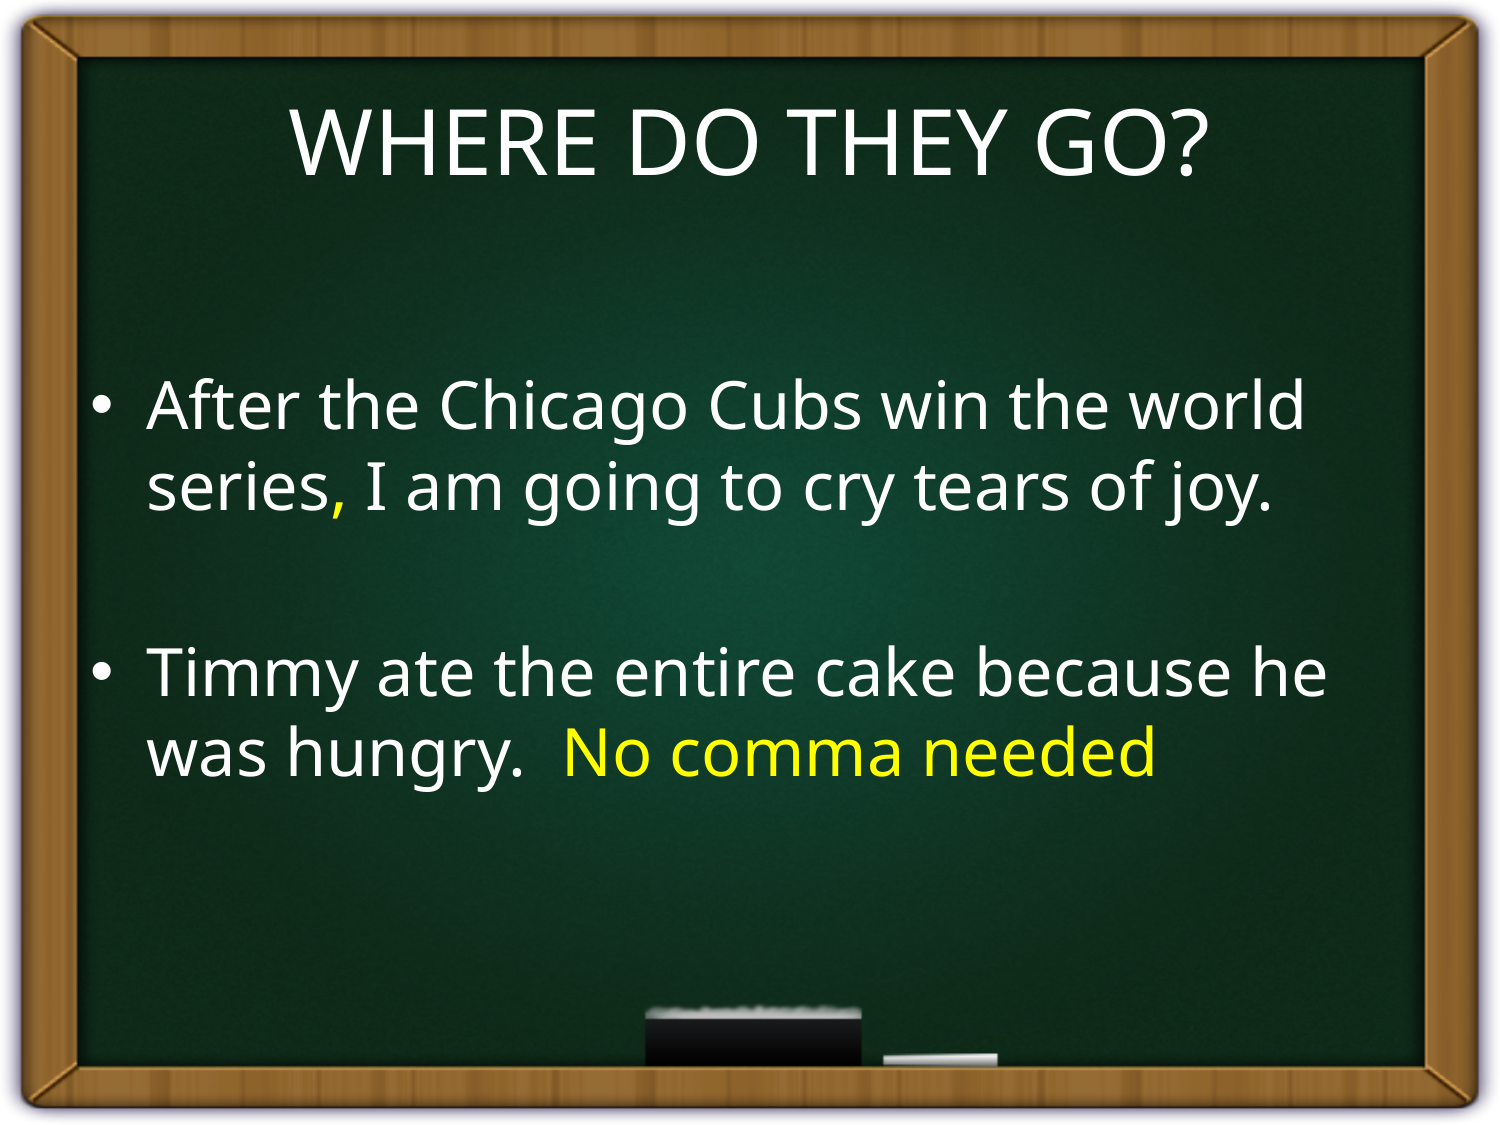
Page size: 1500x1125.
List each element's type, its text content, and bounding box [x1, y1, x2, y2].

list After the Chicago Cubs win the world series, I am going to cry tears of joy. Timmy ate the entire cake because he was hungry. No comma needed [75, 262, 1425, 1005]
picture [0, 0, 1500, 1125]
title WHERE DO THEY GO? [75, 45, 1425, 233]
